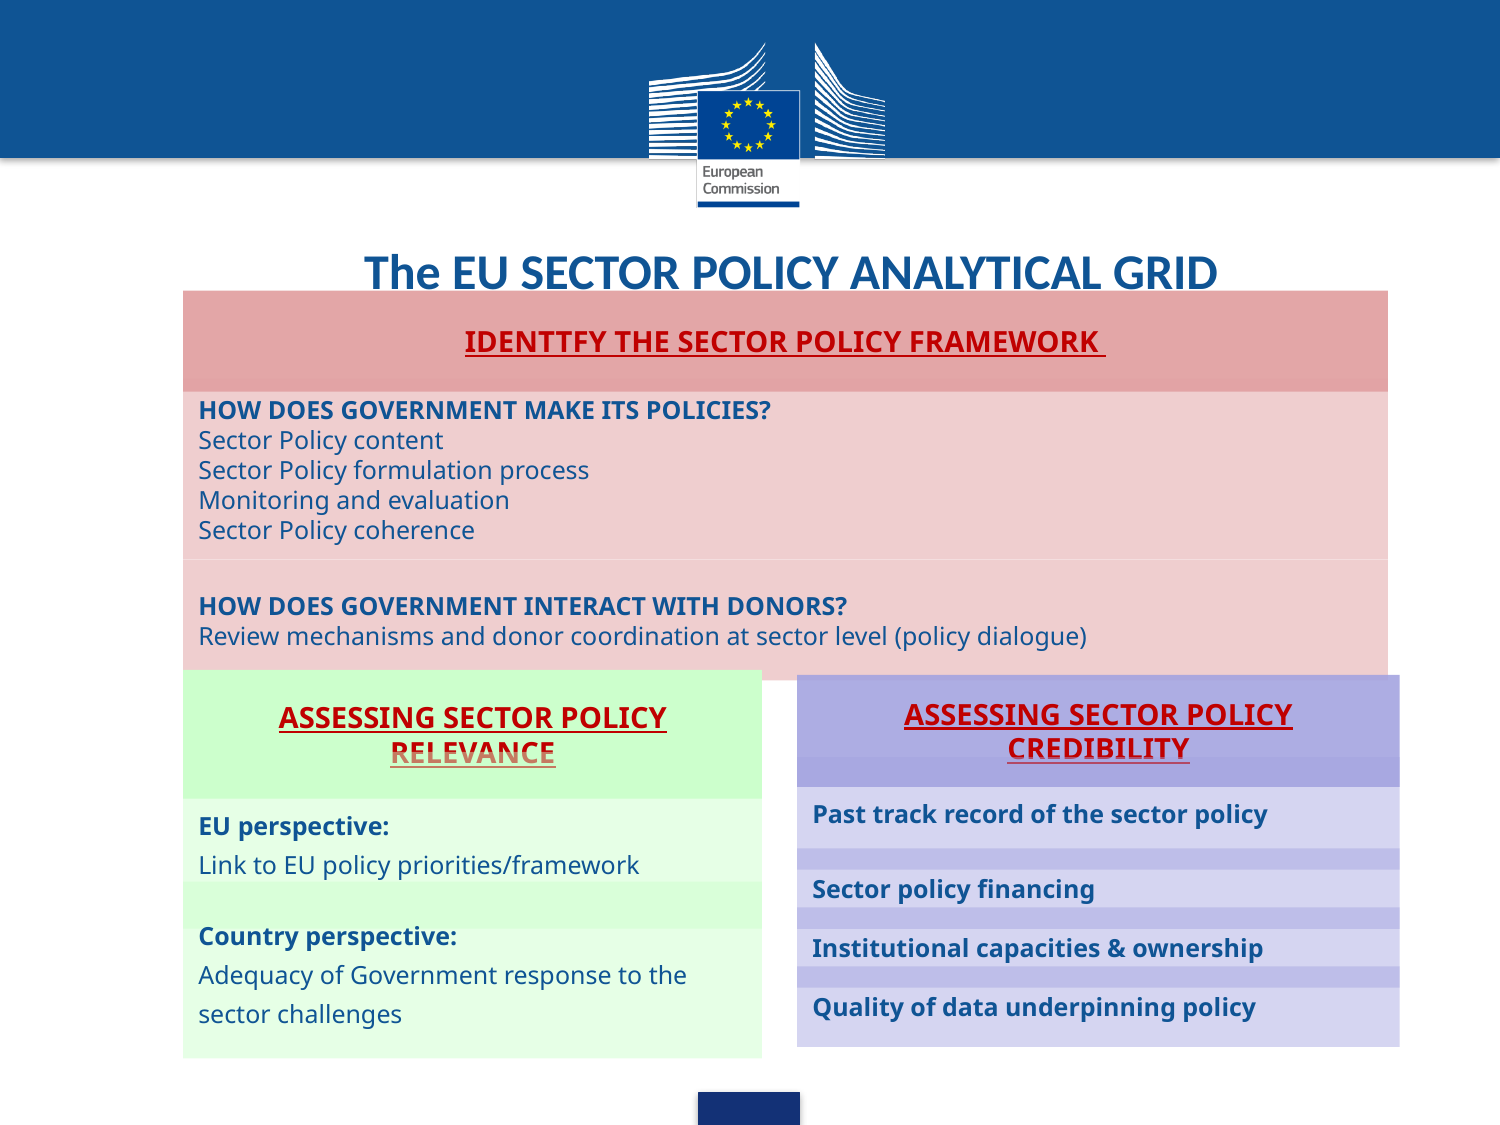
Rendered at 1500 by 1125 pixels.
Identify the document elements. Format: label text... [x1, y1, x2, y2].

text_box ASSESSING SECTOR POLICY RELEVANCE [183, 669, 762, 751]
text_box HOW DOES GOVERNMENT INTERACT WITH DONORS? Review mechanisms and donor coordination at sector level (policy dialogue) [183, 559, 1388, 681]
text_box HOW DOES GOVERNMENT MAKE ITS POLICIES? Sector Policy content Sector Policy formulation process Monitoring and evaluation Sector Policy coherence [183, 378, 1388, 559]
text_box EU perspective: Link to EU policy priorities/framework [183, 751, 762, 881]
text_box Quality of data underpinning policy [797, 966, 1400, 1047]
text_box Country perspective: Adequacy of Government response to the sector challenges [183, 881, 762, 1059]
text_box ASSESSING SECTOR POLICY CREDIBILITY [797, 674, 1400, 757]
text_box Past track record of the sector policy [797, 757, 1400, 848]
text_box The EU SECTOR POLICY ANALYTICAL GRID [194, 231, 1388, 307]
picture [649, 42, 885, 208]
text_box Institutional capacities & ownership [797, 907, 1400, 966]
text_box IDENTTFY THE SECTOR POLICY FRAMEWORK [183, 290, 1388, 378]
text_box Sector policy financing [797, 848, 1400, 907]
